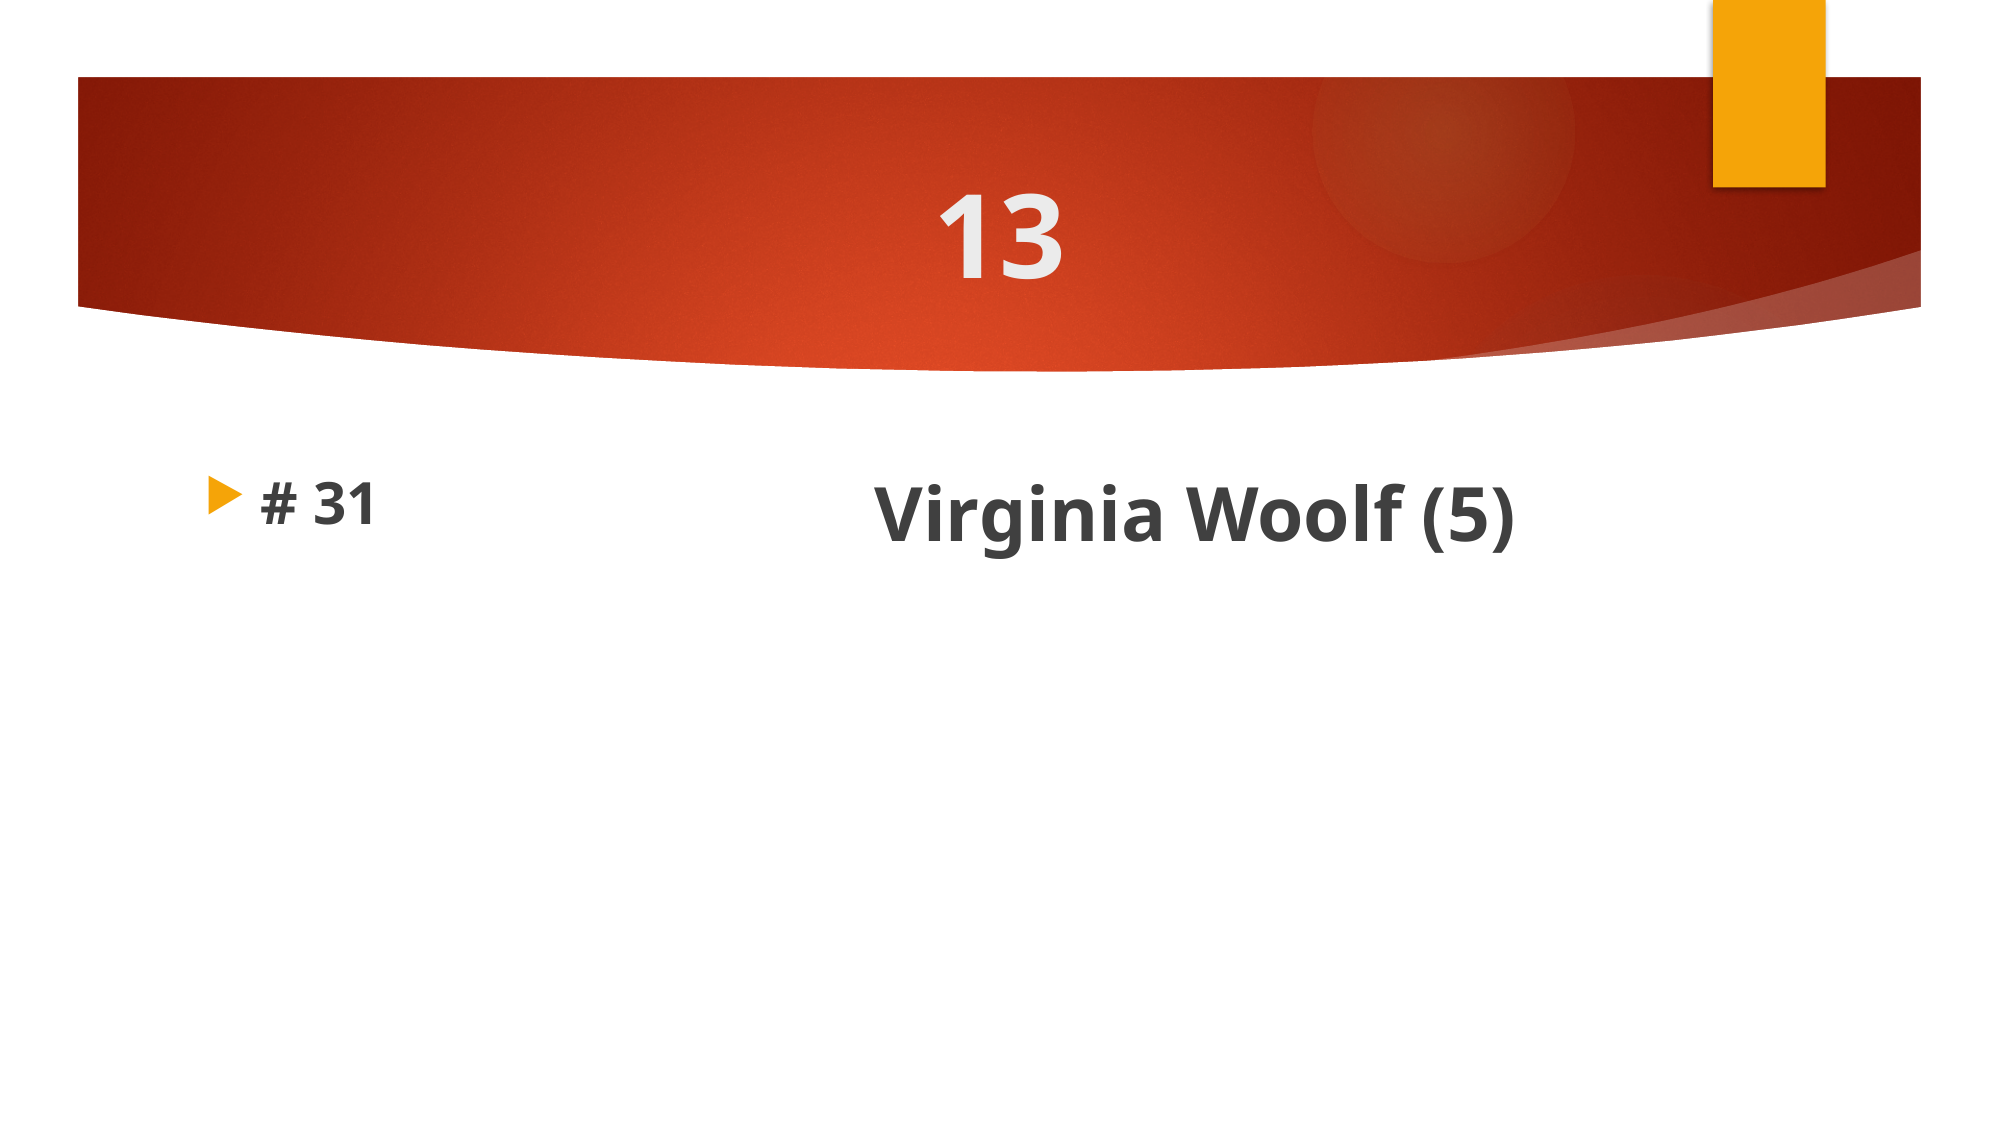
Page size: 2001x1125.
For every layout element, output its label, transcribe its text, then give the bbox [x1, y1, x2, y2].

list # 31 [189, 458, 484, 578]
text_box Virginia Woolf (5) [576, 458, 1815, 974]
title 13 [281, 155, 1719, 309]
